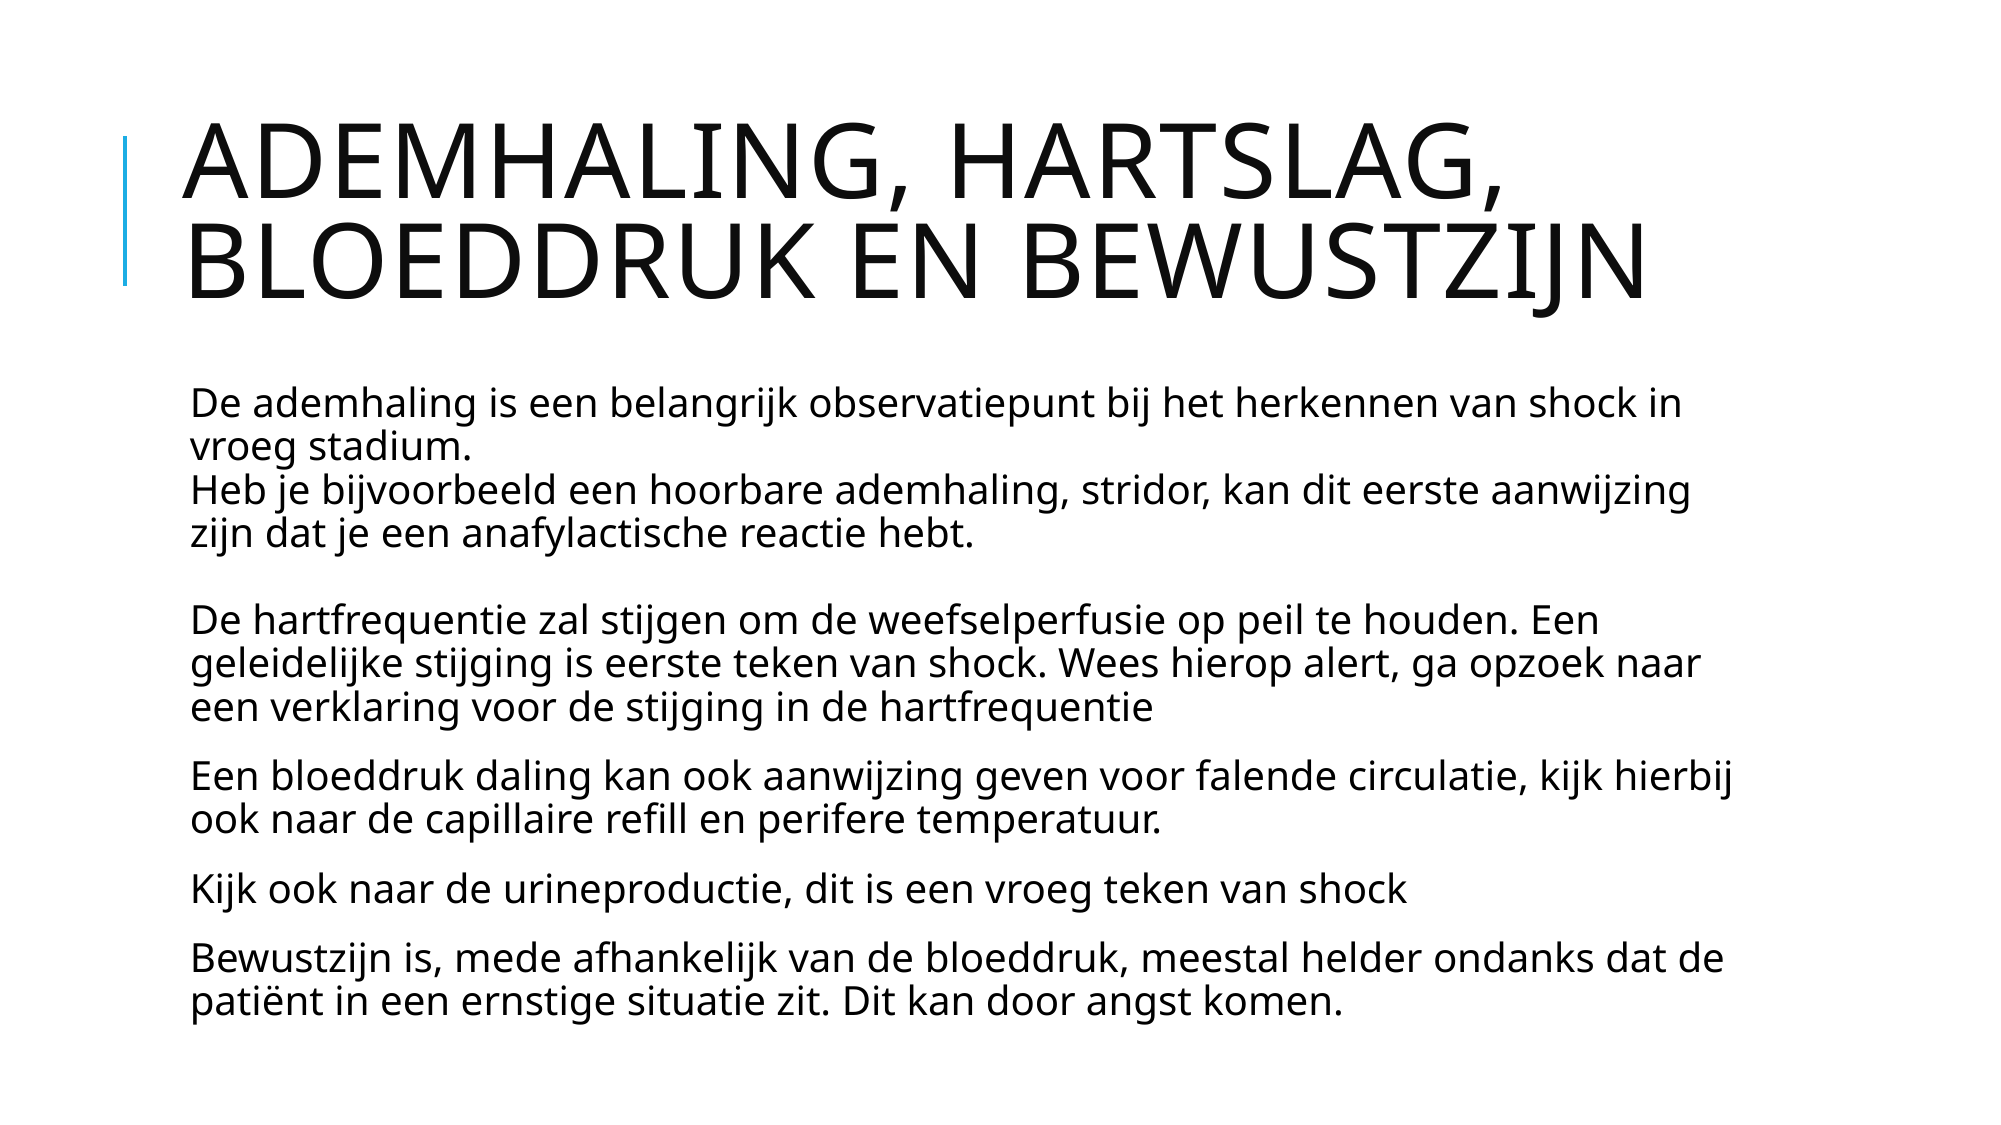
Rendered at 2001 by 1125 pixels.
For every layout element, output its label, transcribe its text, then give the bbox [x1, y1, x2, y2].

list De ademhaling is een belangrijk observatiepunt bij het herkennen van shock in vroeg stadium. Heb je bijvoorbeeld een hoorbare ademhaling, stridor, kan dit eerste aanwijzing zijn dat je een anafylactische reactie hebt. De hartfrequentie zal stijgen om de weefselperfusie op peil te houden. Een geleidelijke stijging is eerste teken van shock. Wees hierop alert, ga opzoek naar een verklaring voor de stijging in de hartfrequentie Een bloeddruk daling kan ook aanwijzing geven voor falende circulatie, kijk hierbij ook naar de capillaire refill en perifere temperatuur. Kijk ook naar de urineproductie, dit is een vroeg teken van shock Bewustzijn is, mede afhankelijk van de bloeddruk, meestal helder ondanks dat de patiënt in een ernstige situatie zit. Dit kan door angst komen. [168, 375, 1763, 1035]
title Ademhaling, hartslag, bloeddruk en bewustzijn [168, 96, 1763, 342]
